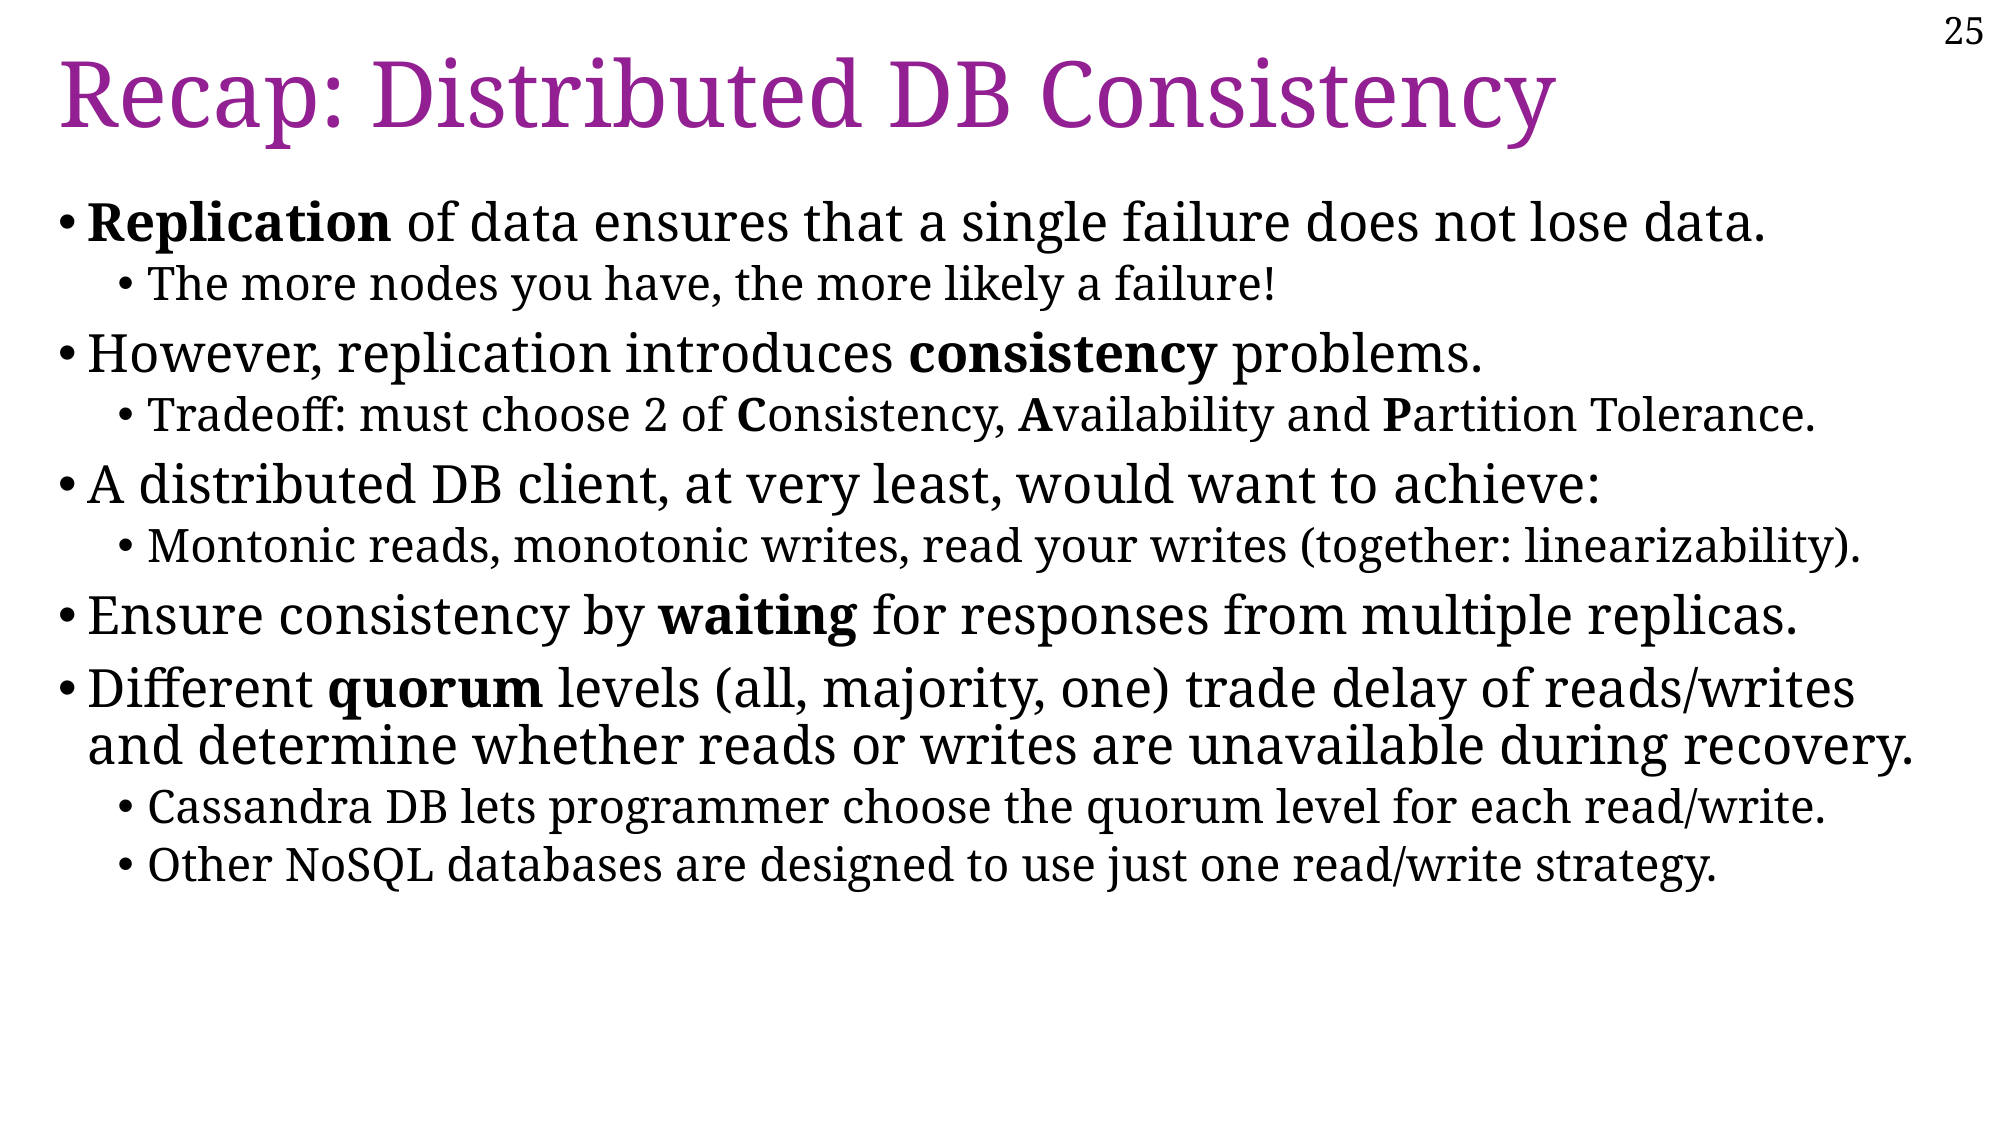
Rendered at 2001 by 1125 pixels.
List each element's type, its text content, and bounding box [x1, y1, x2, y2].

list Replication of data ensures that a single failure does not lose data. The more nodes you have, the more likely a failure! However, replication introduces consistency problems. Tradeoff: must choose 2 of Consistency, Availability and Partition Tolerance. A distributed DB client, at very least, would want to achieve: Montonic reads, monotonic writes, read your writes (together: linearizability). Ensure consistency by waiting for responses from multiple replicas. Different quorum levels (all, majority, one) trade delay of reads/writes and determine whether reads or writes are unavailable during recovery. Cassandra DB lets programmer choose the quorum level for each read/write. Other NoSQL databases are designed to use just one read/write strategy. [43, 188, 1953, 1106]
title Recap: Distributed DB Consistency [43, 25, 1953, 171]
